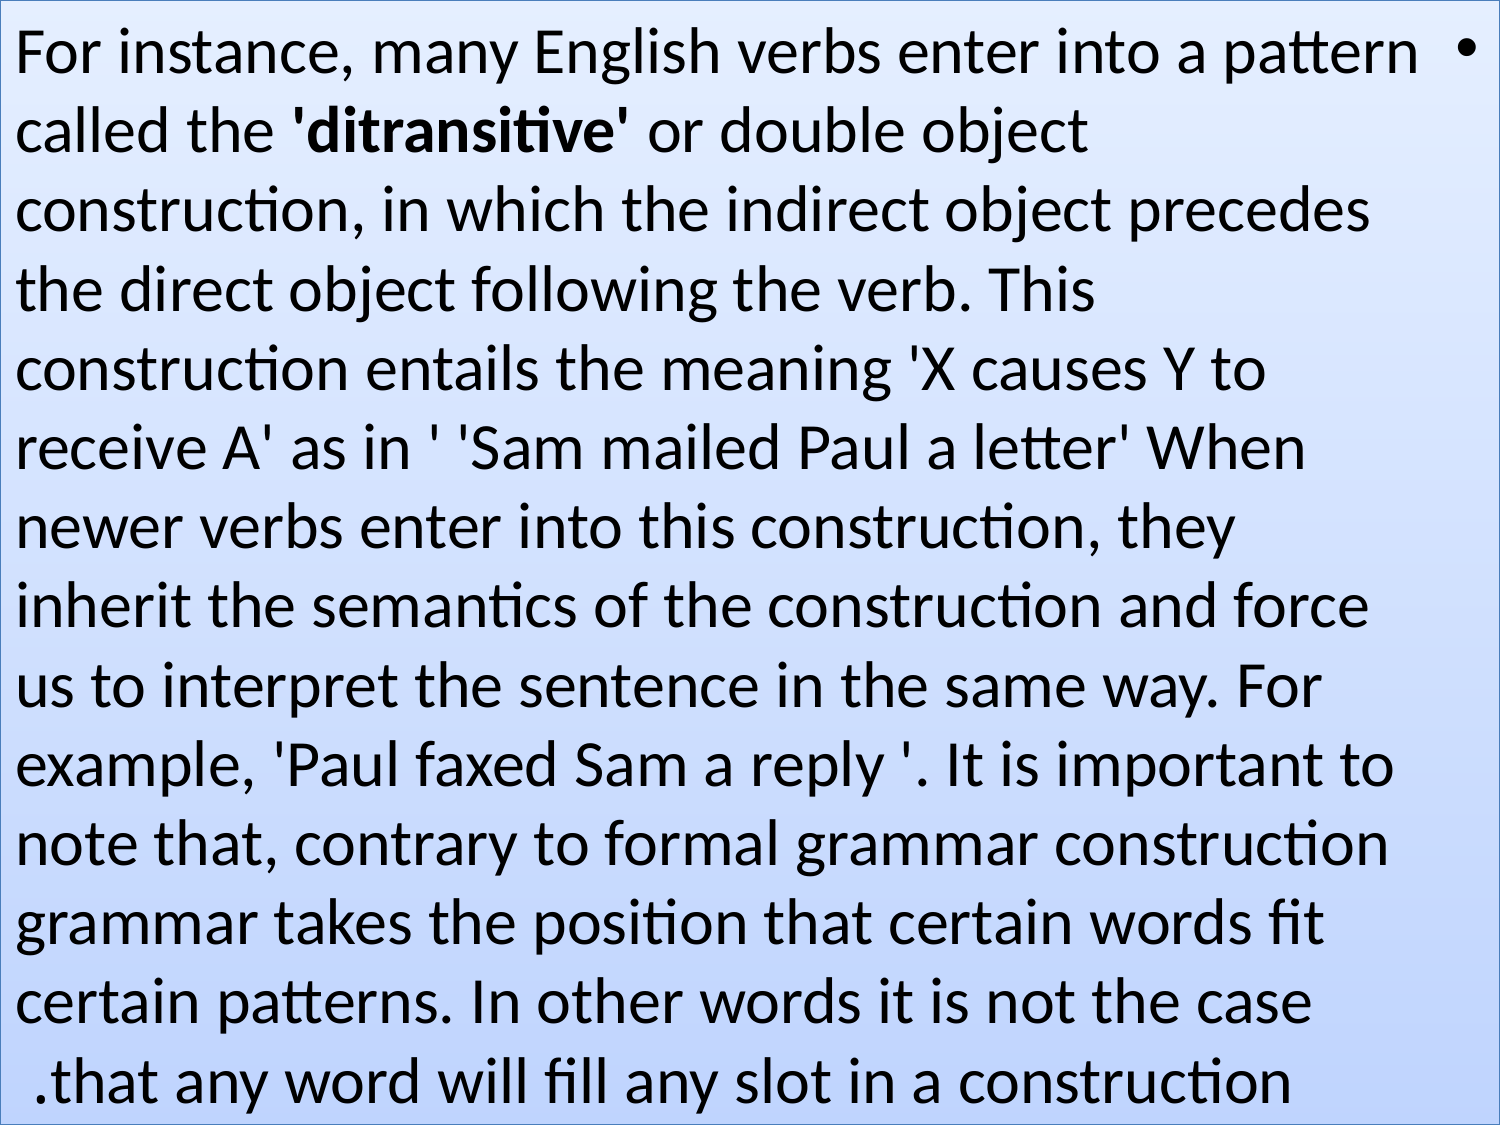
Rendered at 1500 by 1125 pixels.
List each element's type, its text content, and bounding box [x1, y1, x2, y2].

list For instance, many English verbs enter into a pattern called the 'ditransitive' or double object construction, in which the indirect object precedes the direct object following the verb. This construction entails the meaning 'X causes Y to receive A' as in ' 'Sam mailed Paul a letter' When newer verbs enter into this construction, they inherit the semantics of the construction and force us to interpret the sentence in the same way. For example, 'Paul faxed Sam a reply '. It is important to note that, contrary to formal grammar construction grammar takes the position that certain words fit certain patterns. In other words it is not the case that any word will fill any slot in a construction. [0, 0, 1500, 1125]
